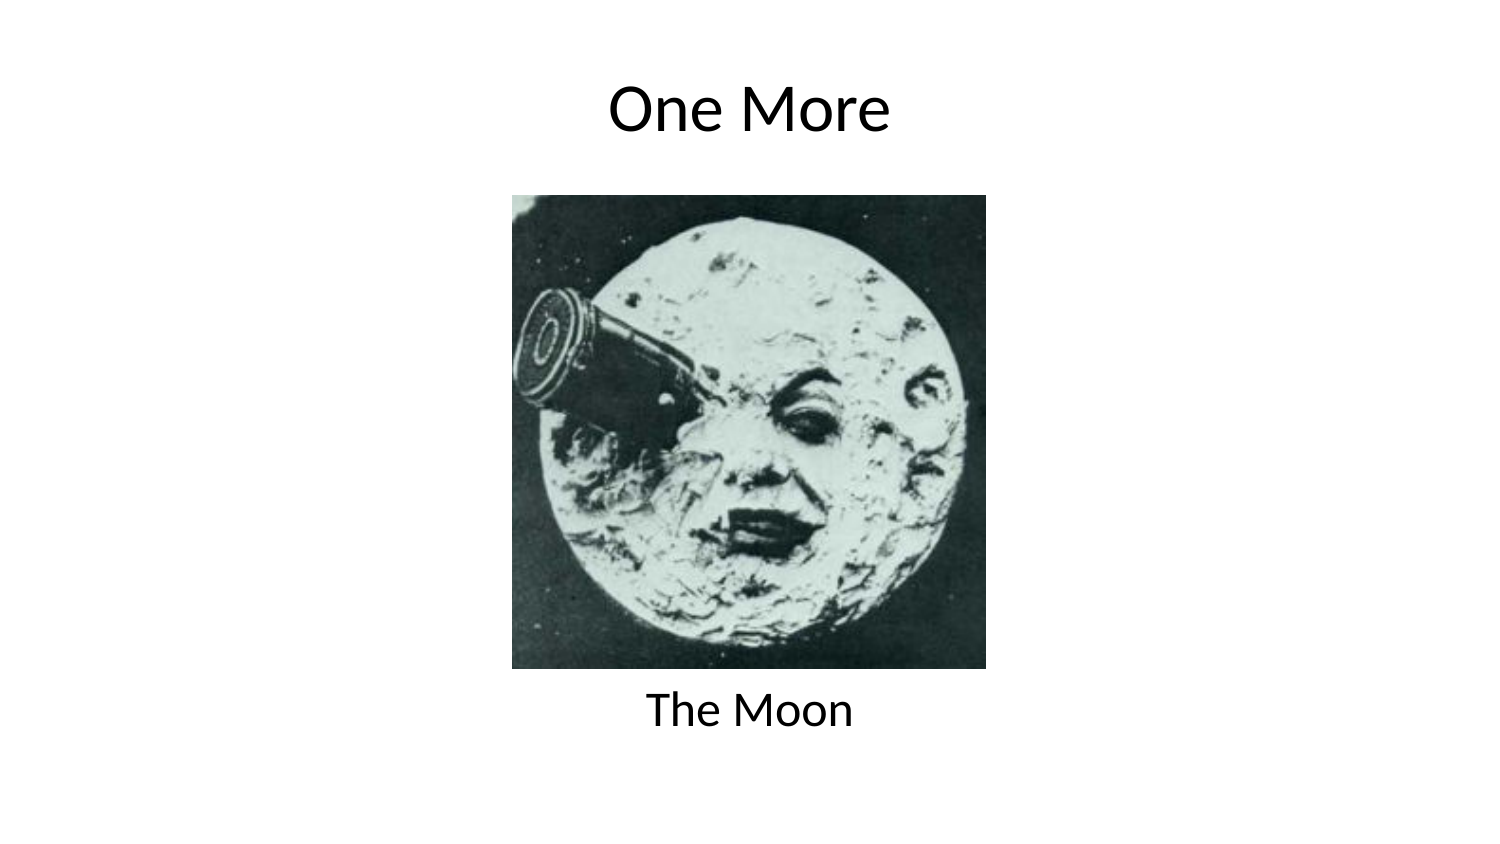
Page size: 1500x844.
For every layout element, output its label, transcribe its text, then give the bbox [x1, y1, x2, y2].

list The Moon [75, 668, 1425, 753]
title One More [75, 33, 1425, 175]
picture [512, 195, 986, 669]
